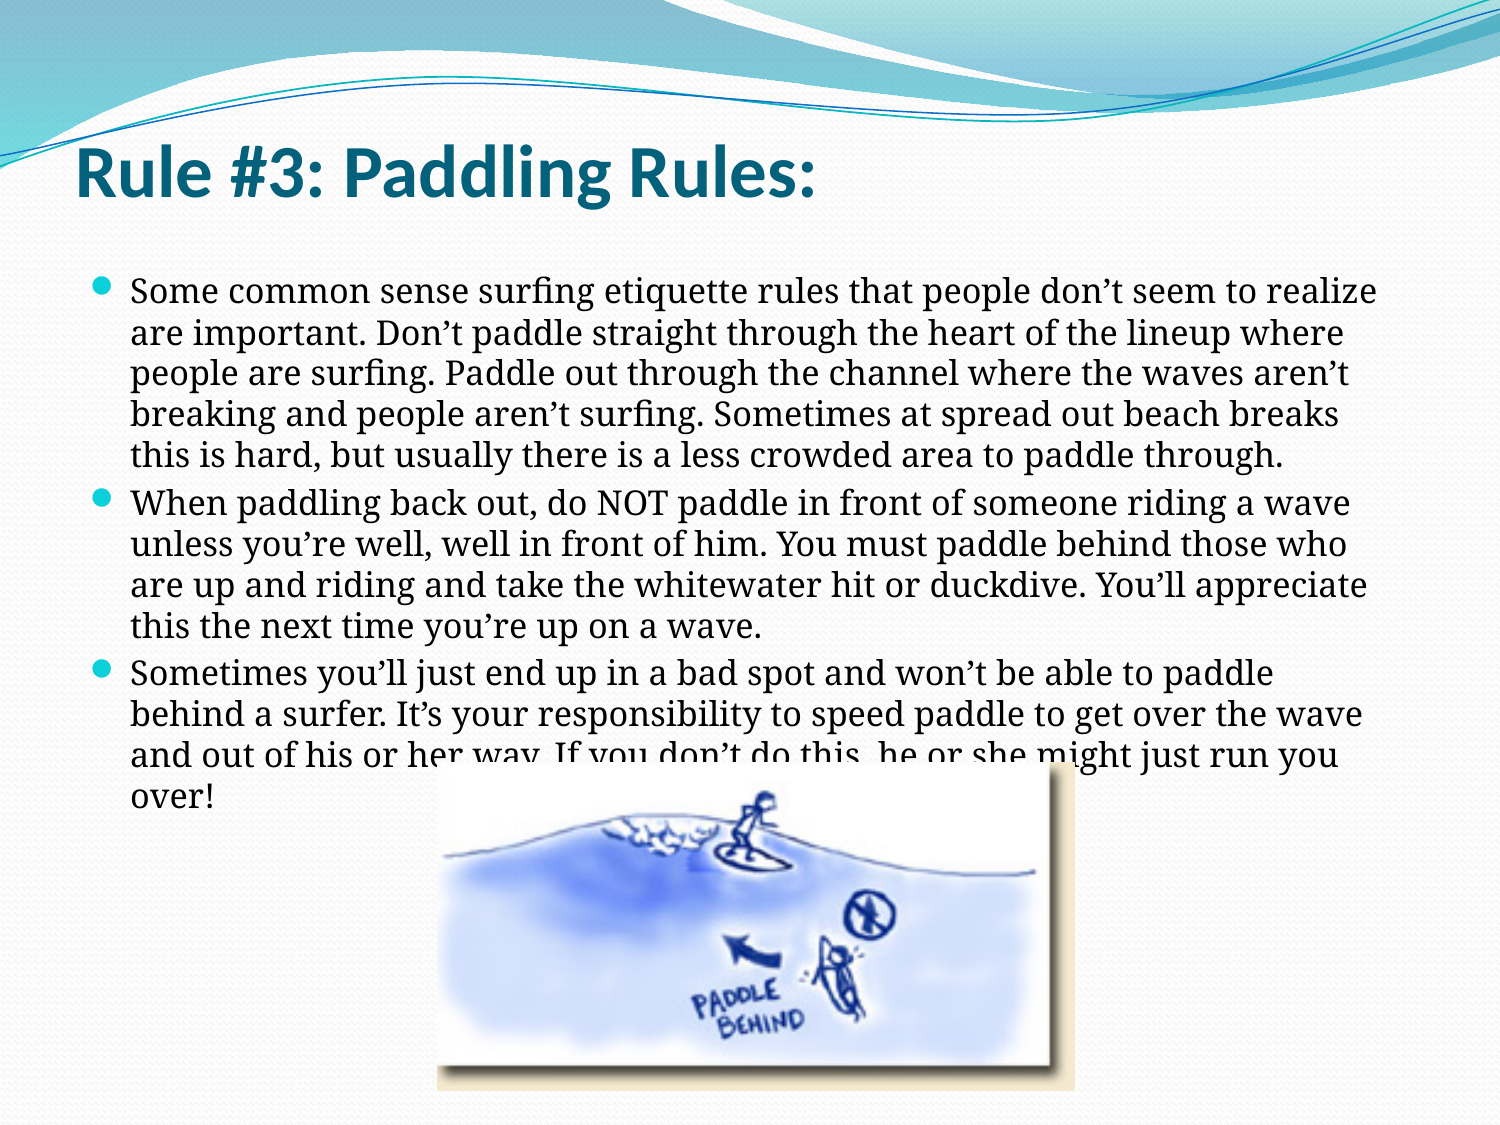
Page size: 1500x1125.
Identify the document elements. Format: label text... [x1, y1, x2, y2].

picture [437, 762, 1076, 1092]
list Some common sense surfing etiquette rules that people don’t seem to realize are important. Don’t paddle straight through the heart of the lineup where people are surfing. Paddle out through the channel where the waves aren’t breaking and people aren’t surfing. Sometimes at spread out beach breaks this is hard, but usually there is a less crowded area to paddle through. When paddling back out, do NOT paddle in front of someone riding a wave unless you’re well, well in front of him. You must paddle behind those who are up and riding and take the whitewater hit or duckdive. You’ll appreciate this the next time you’re up on a wave. Sometimes you’ll just end up in a bad spot and won’t be able to paddle behind a surfer. It’s your responsibility to speed paddle to get over the wave and out of his or her way. If you don’t do this, he or she might just run you over! [75, 262, 1413, 838]
title Rule #3: Paddling Rules: [75, 115, 1425, 303]
